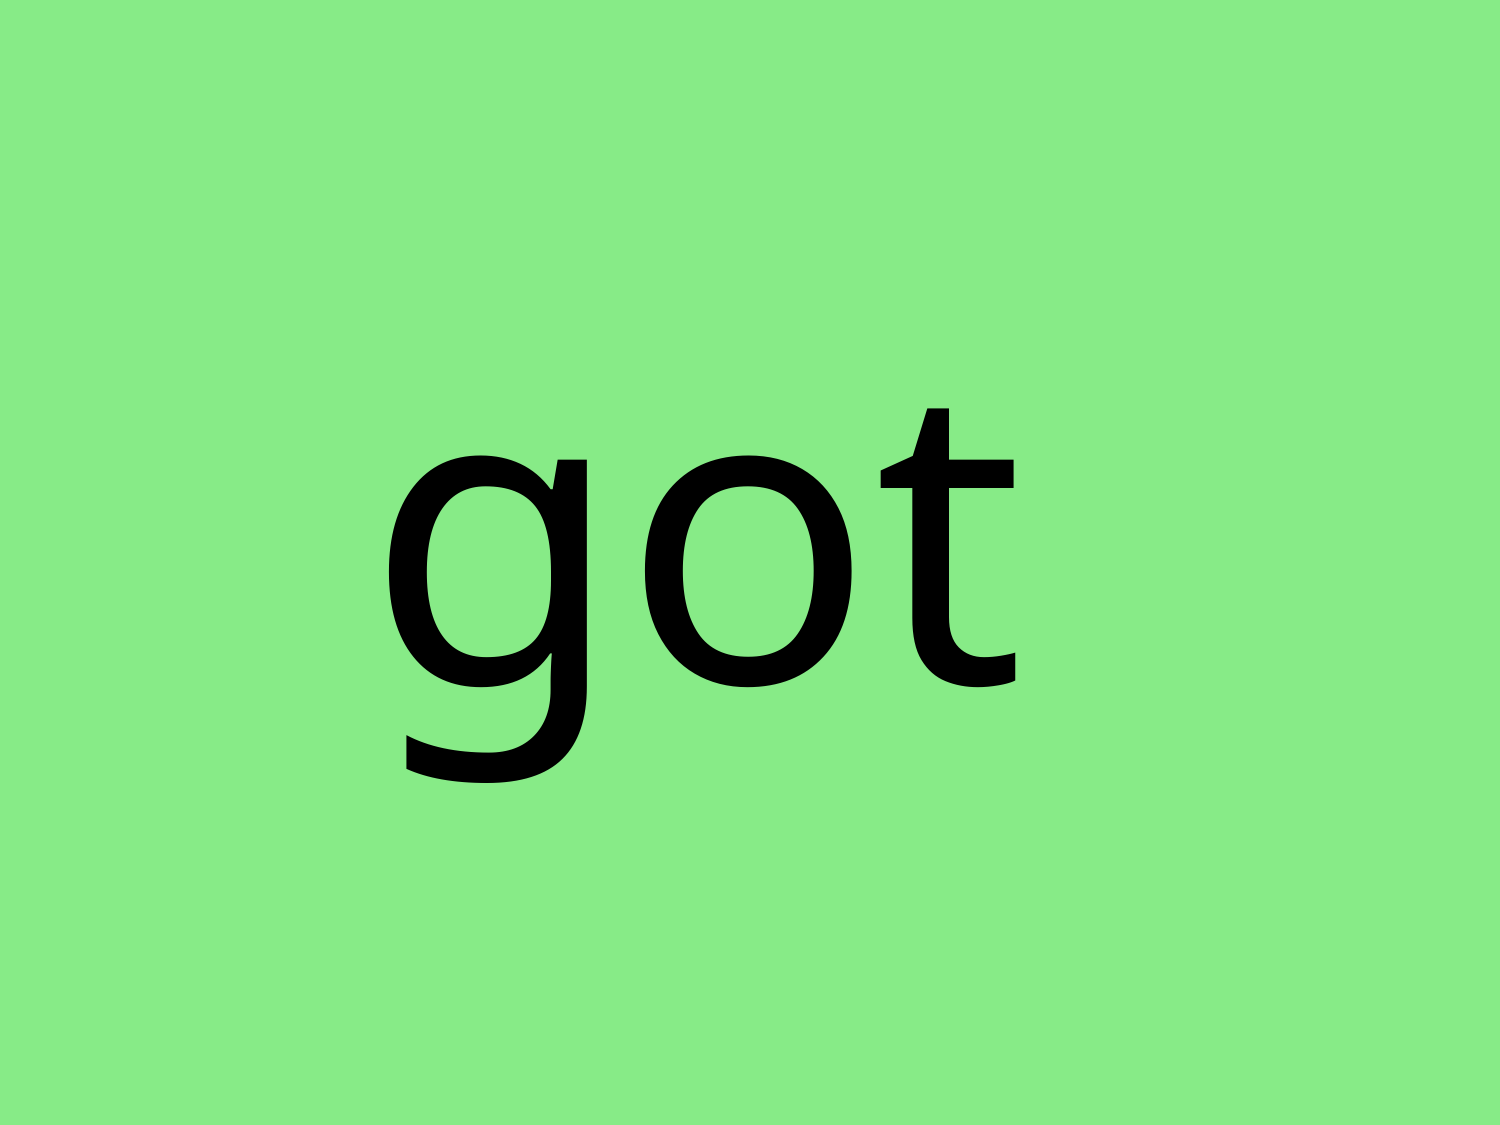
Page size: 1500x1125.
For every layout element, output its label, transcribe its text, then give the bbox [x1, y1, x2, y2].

text_box got [41, 259, 1459, 775]
